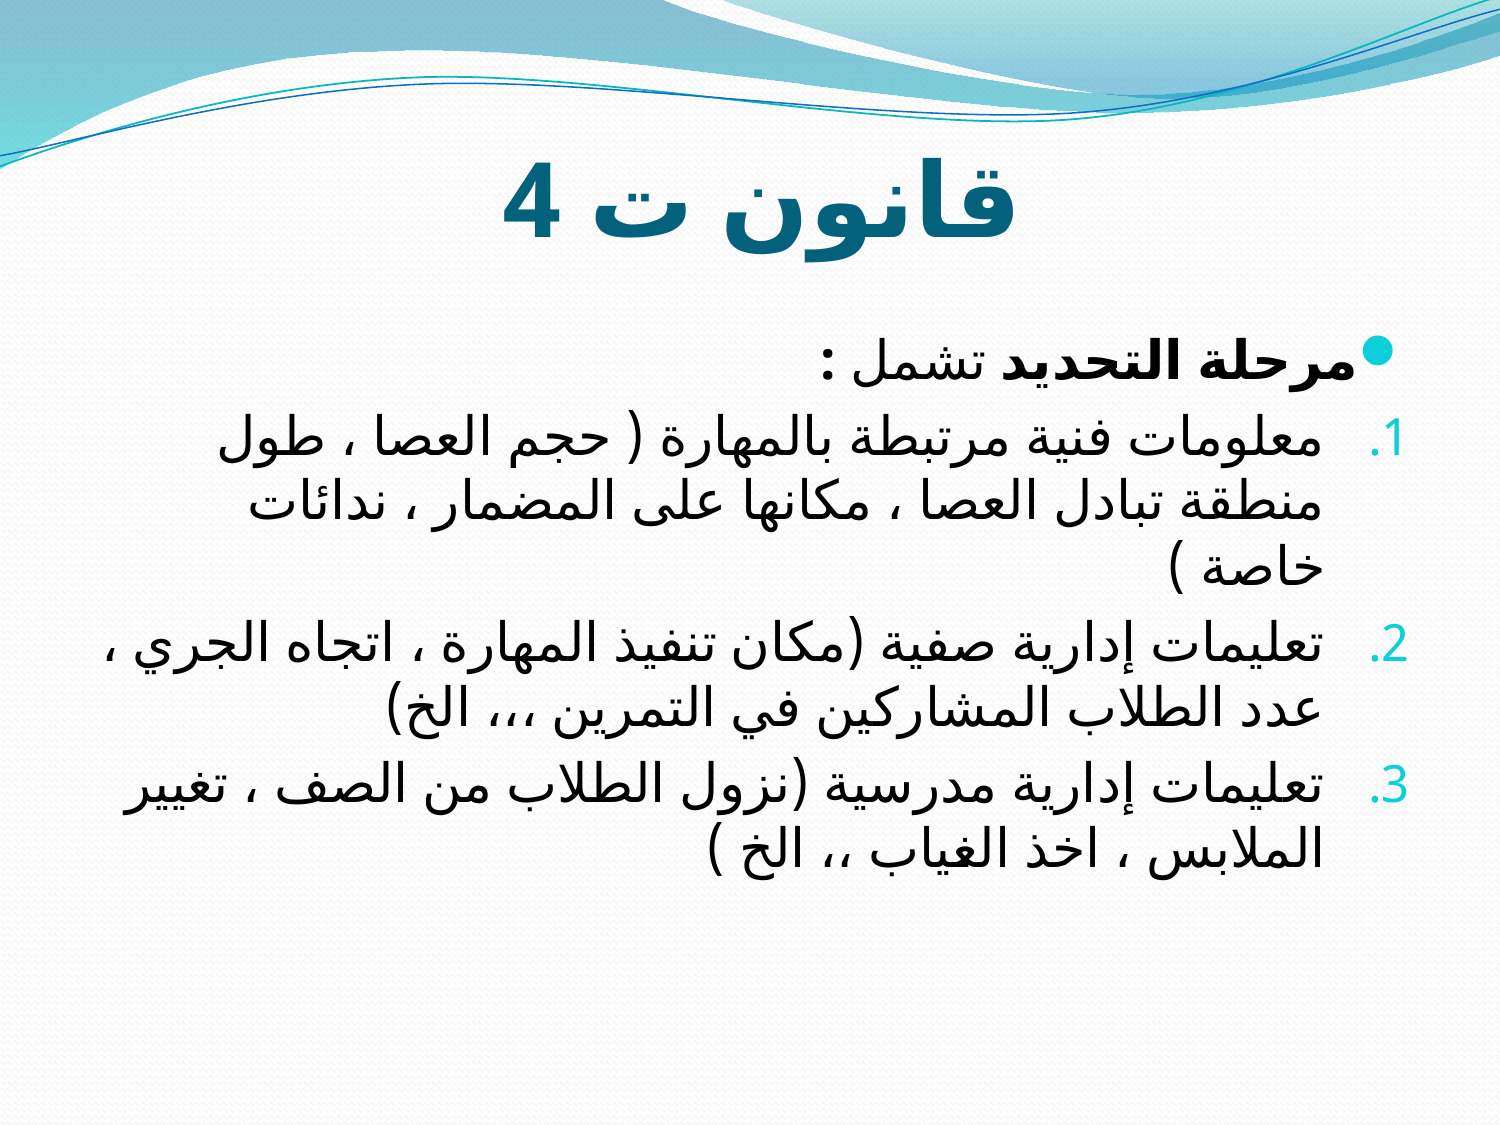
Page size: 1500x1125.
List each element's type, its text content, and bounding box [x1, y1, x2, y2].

list مرحلة التحديد تشمل : معلومات فنية مرتبطة بالمهارة ( حجم العصا ، طول منطقة تبادل العصا ، مكانها على المضمار ، ندائات خاصة ) تعليمات إدارية صفية (مكان تنفيذ المهارة ، اتجاه الجري ، عدد الطلاب المشاركين في التمرين ،،، الخ) تعليمات إدارية مدرسية (نزول الطلاب من الصف ، تغيير الملابس ، اخذ الغياب ،، الخ ) [75, 317, 1425, 1090]
title قانون ت 4 [75, 115, 1425, 258]
